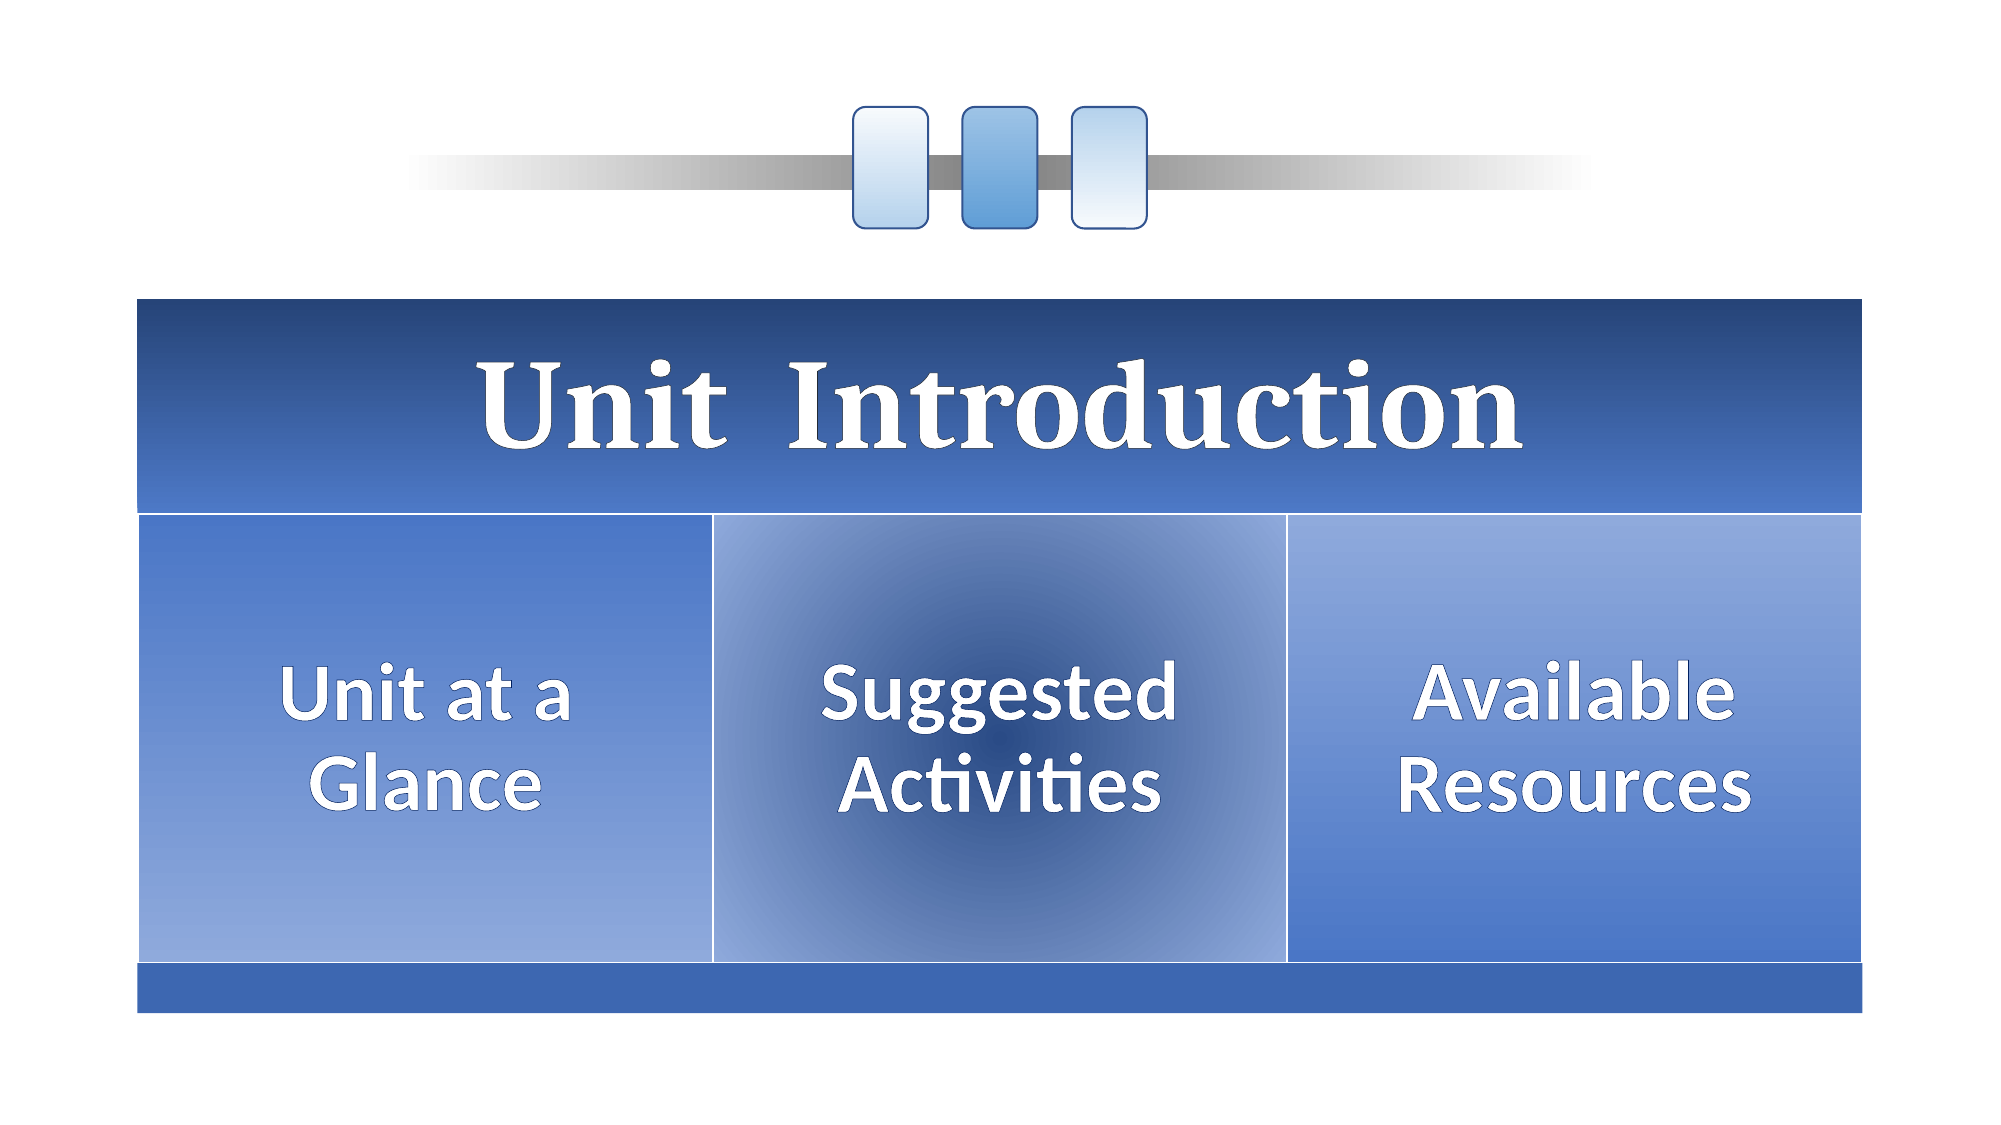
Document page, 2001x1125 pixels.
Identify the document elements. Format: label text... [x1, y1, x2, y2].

text_box [1070, 105, 1148, 230]
text_box Unit at a Glance [137, 513, 712, 963]
text_box Suggested Activities [712, 513, 1286, 963]
text_box Available Resources [1286, 513, 1863, 963]
text_box [1148, 154, 2000, 191]
text_box [852, 105, 930, 230]
text_box [1039, 154, 1070, 191]
text_box [961, 105, 1039, 230]
text_box [137, 963, 1863, 1014]
text_box Unit Introduction [137, 299, 1863, 513]
text_box [0, 154, 852, 191]
text_box [930, 154, 961, 191]
